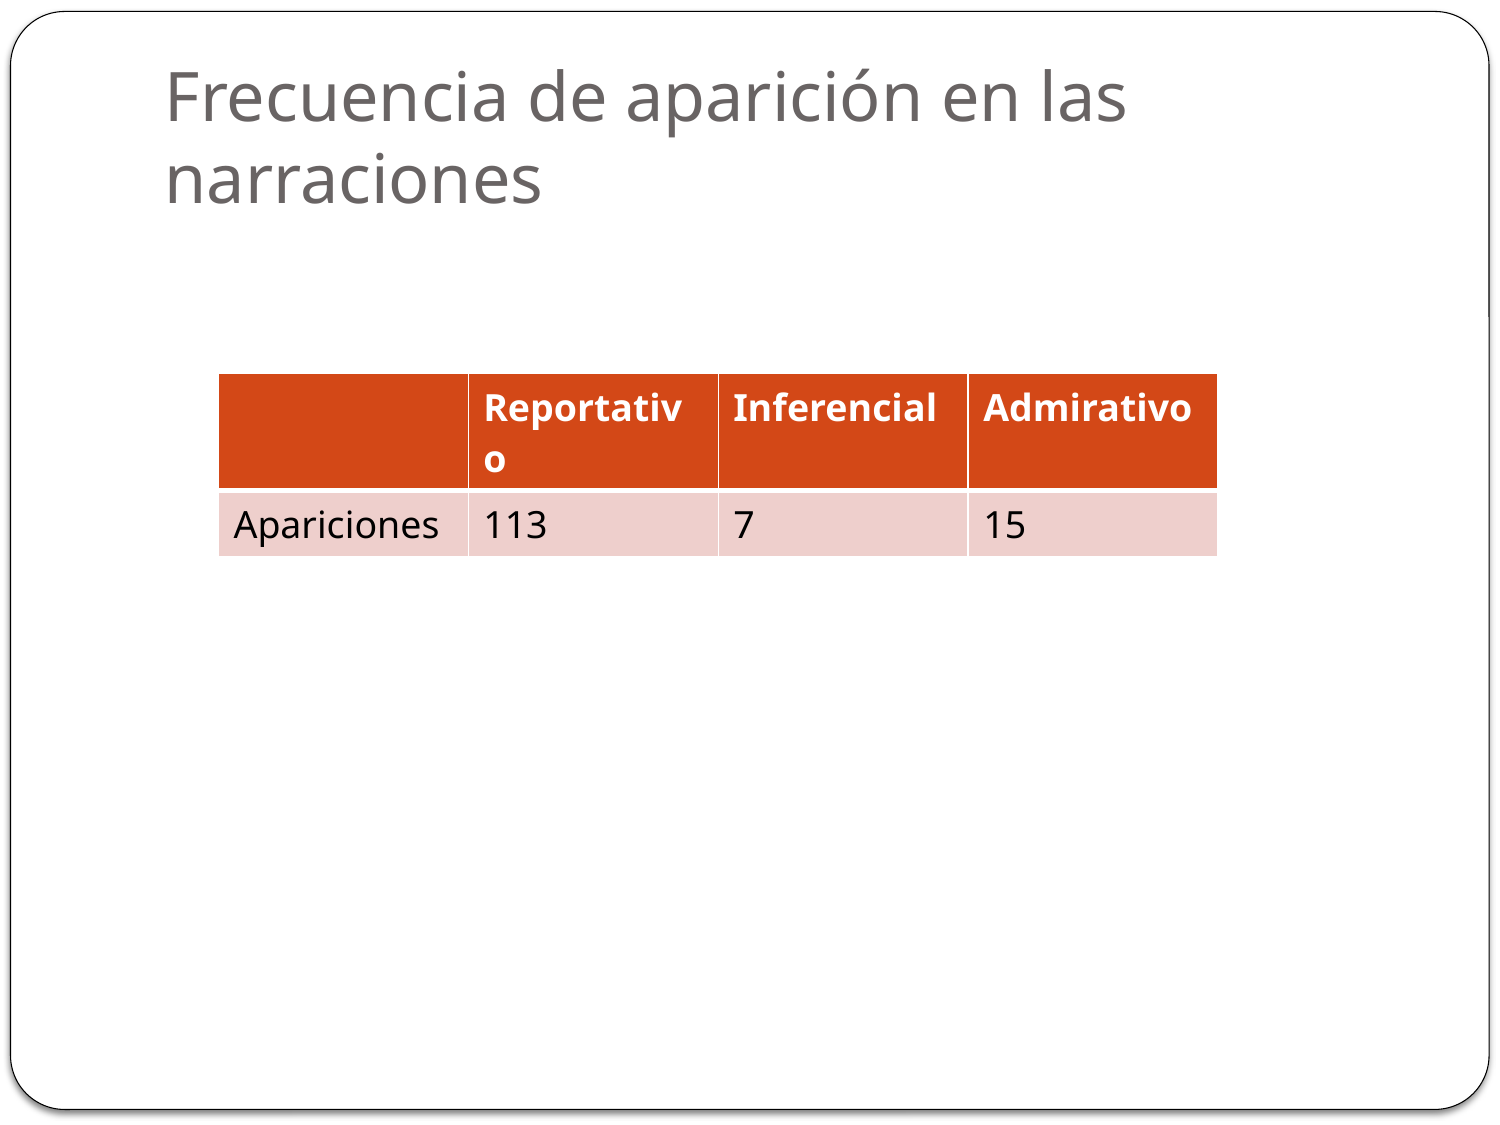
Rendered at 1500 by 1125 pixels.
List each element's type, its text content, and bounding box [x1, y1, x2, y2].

table_cell 15 [969, 493, 1217, 556]
table_header Inferencial [719, 374, 967, 488]
table_cell Apariciones [219, 493, 468, 556]
table_header Admirativo [969, 374, 1217, 488]
table_header [219, 374, 468, 488]
table_header Reportativo [469, 374, 718, 488]
list [150, 237, 1425, 988]
title Frecuencia de aparición en las narraciones [150, 45, 1425, 233]
table_cell 113 [469, 493, 718, 556]
table_cell 7 [719, 493, 967, 556]
